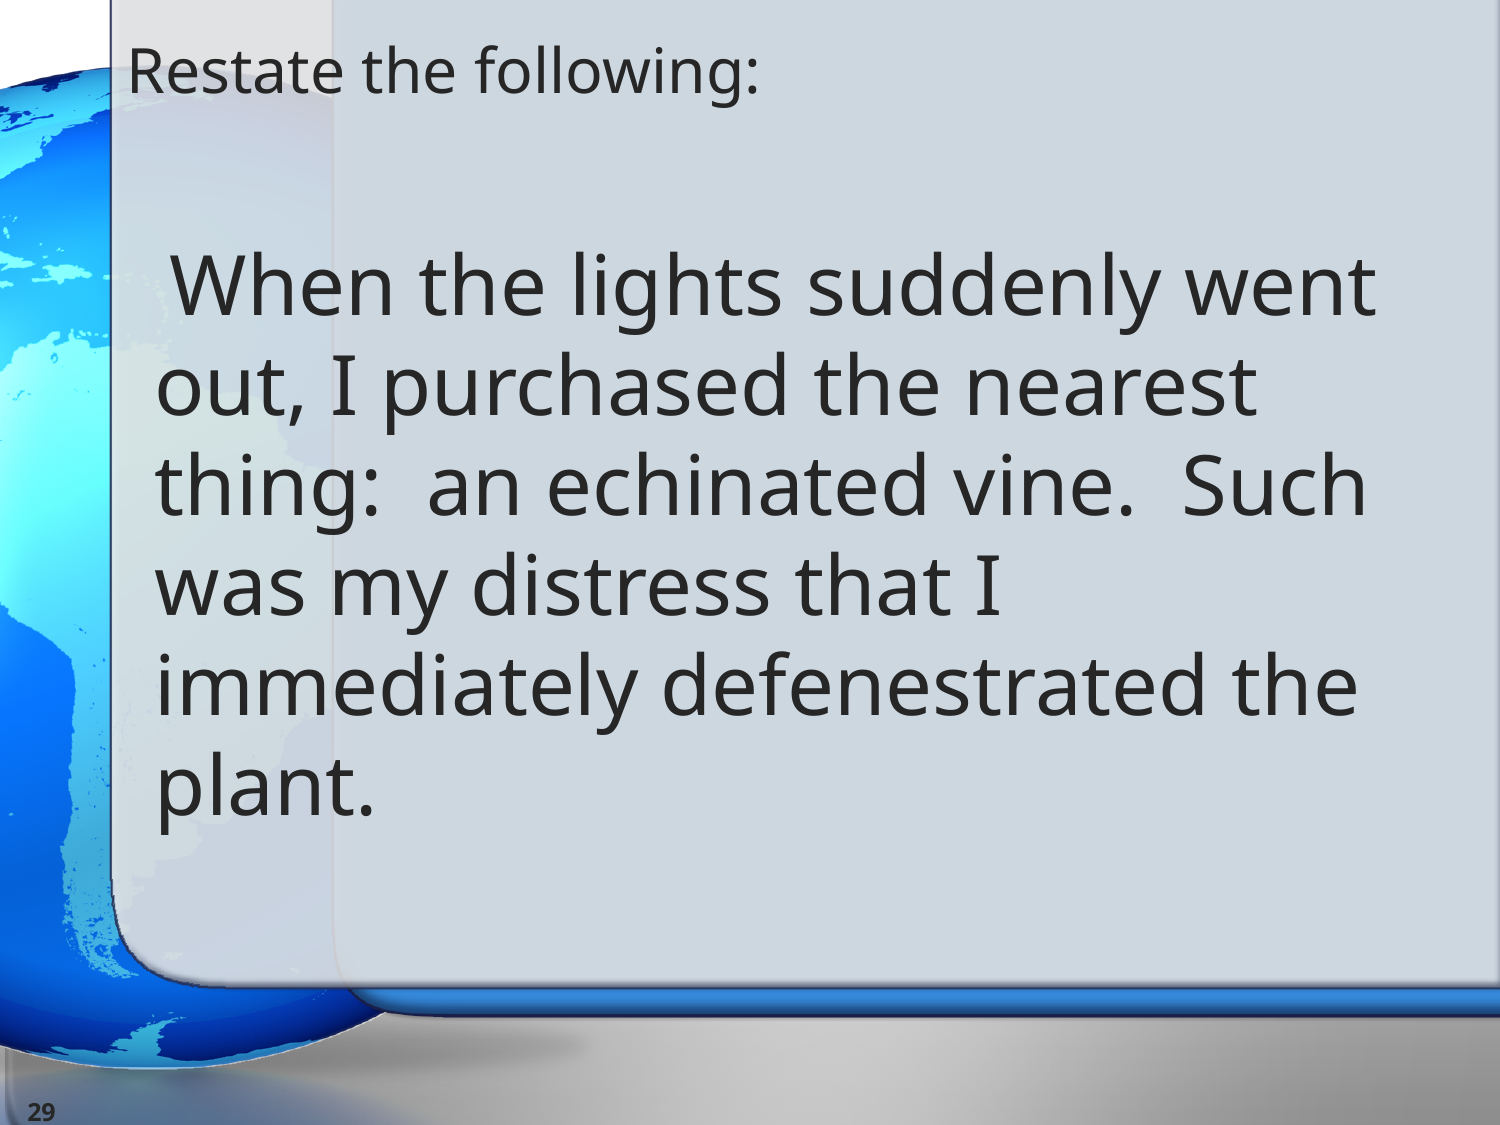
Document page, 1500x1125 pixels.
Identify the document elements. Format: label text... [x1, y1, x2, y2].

slide_number 29 [12, 1088, 363, 1125]
picture [0, 0, 1500, 1125]
title Restate the following: [111, 12, 1450, 125]
list When the lights suddenly went out, I purchased the nearest thing: an echinated vine. Such was my distress that I immediately defenestrated the plant. [111, 224, 1462, 988]
